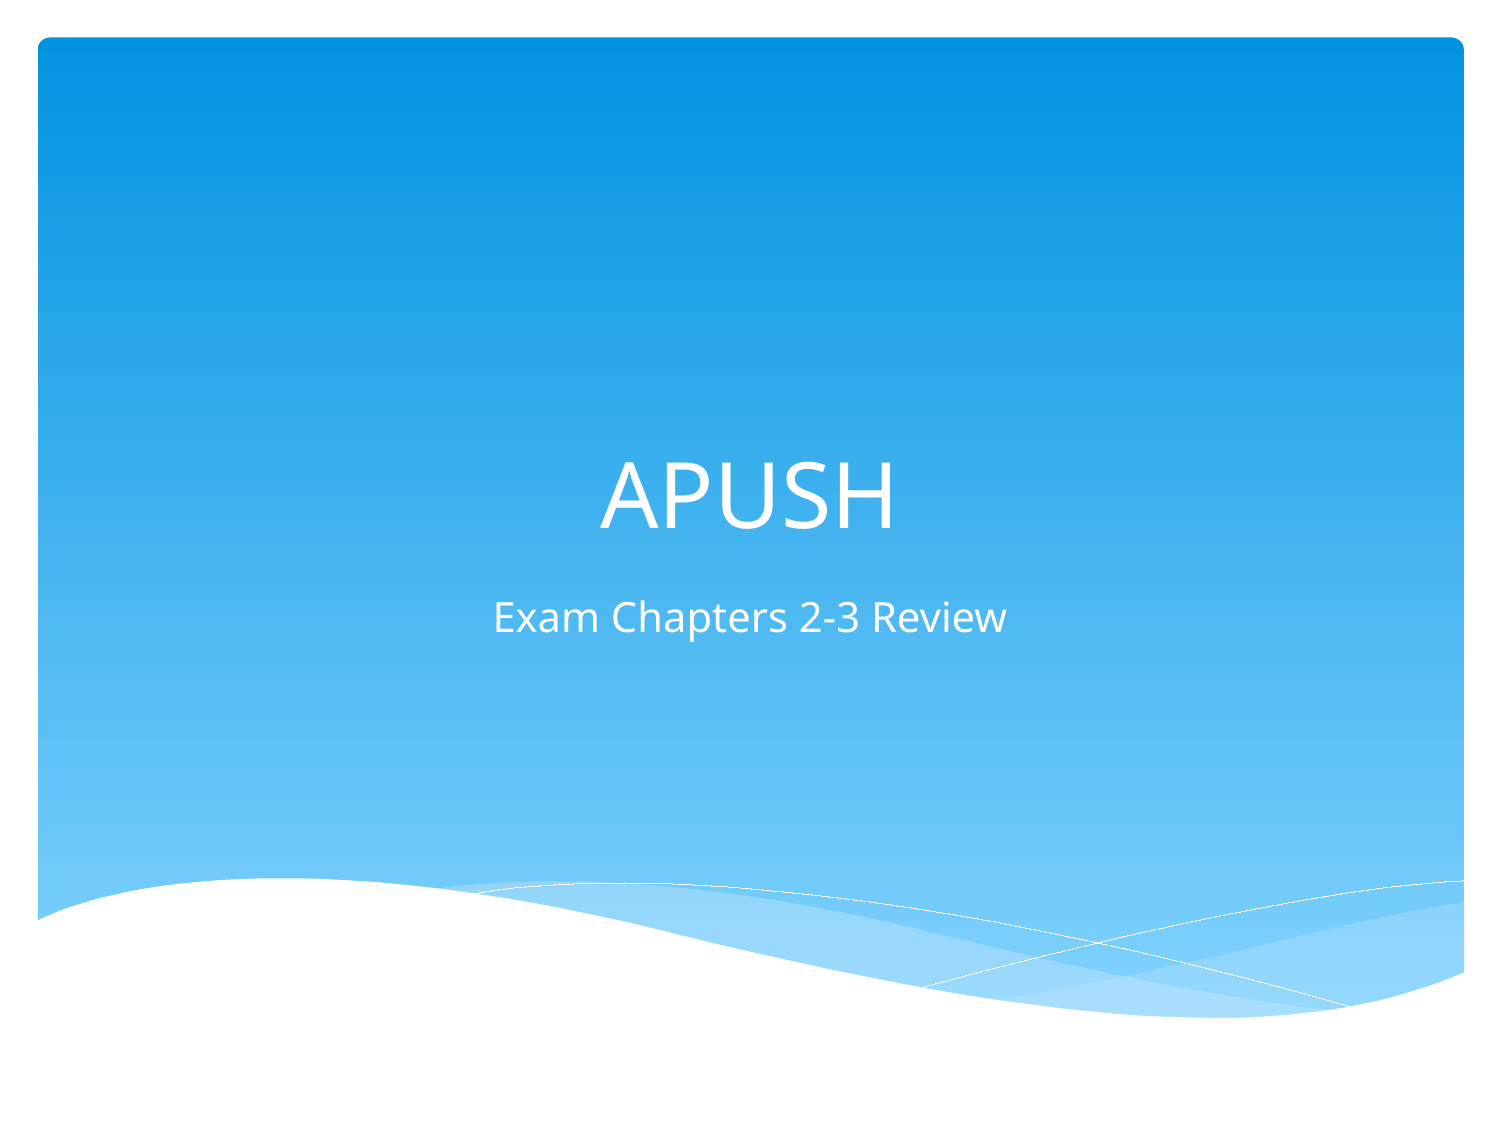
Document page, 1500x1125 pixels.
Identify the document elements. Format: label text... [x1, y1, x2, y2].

subtitle Exam Chapters 2-3 Review [225, 583, 1275, 825]
title APUSH [112, 262, 1388, 555]
